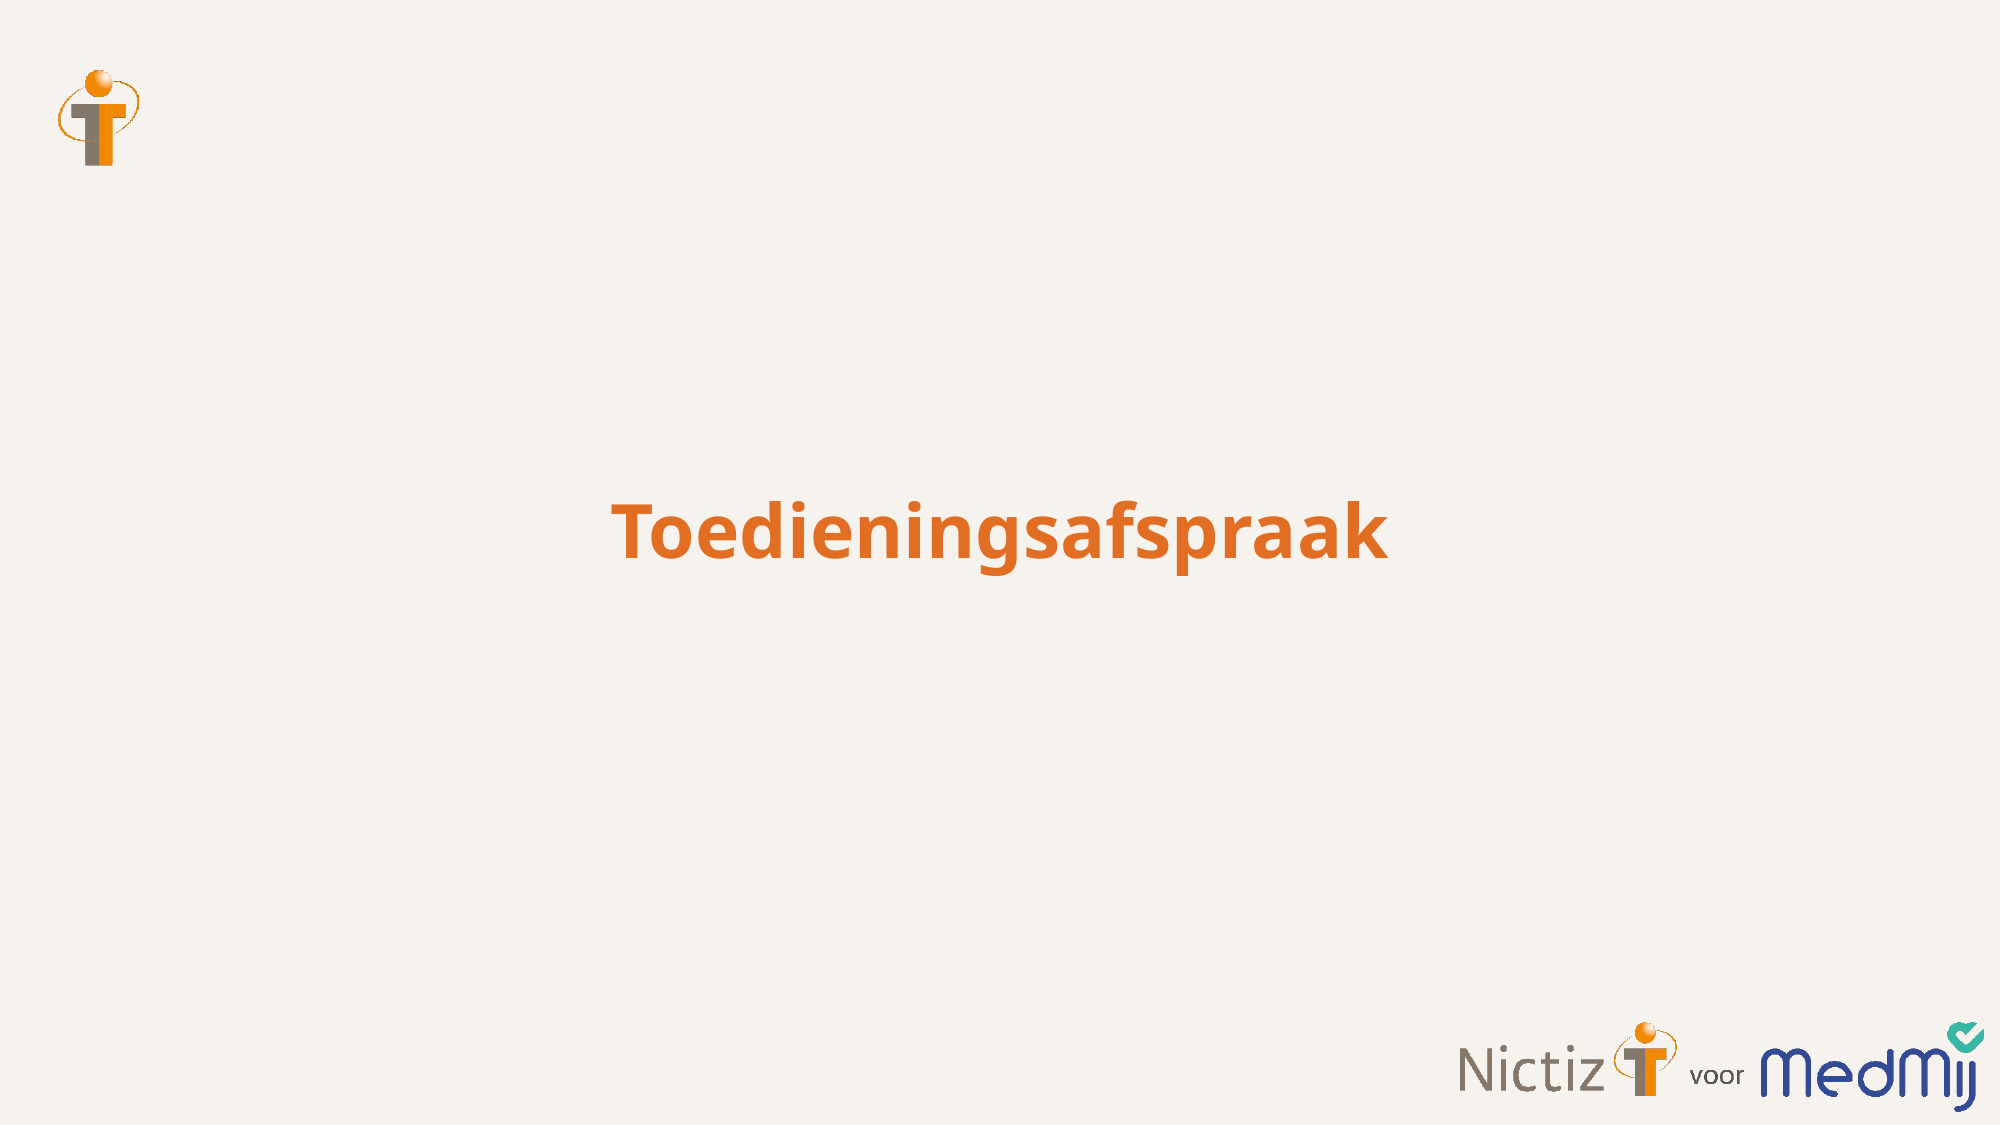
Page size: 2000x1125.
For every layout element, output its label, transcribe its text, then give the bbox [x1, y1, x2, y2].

picture [50, 66, 151, 187]
title Toedieningsafspraak [155, 386, 1844, 848]
picture [1457, 1019, 1988, 1113]
